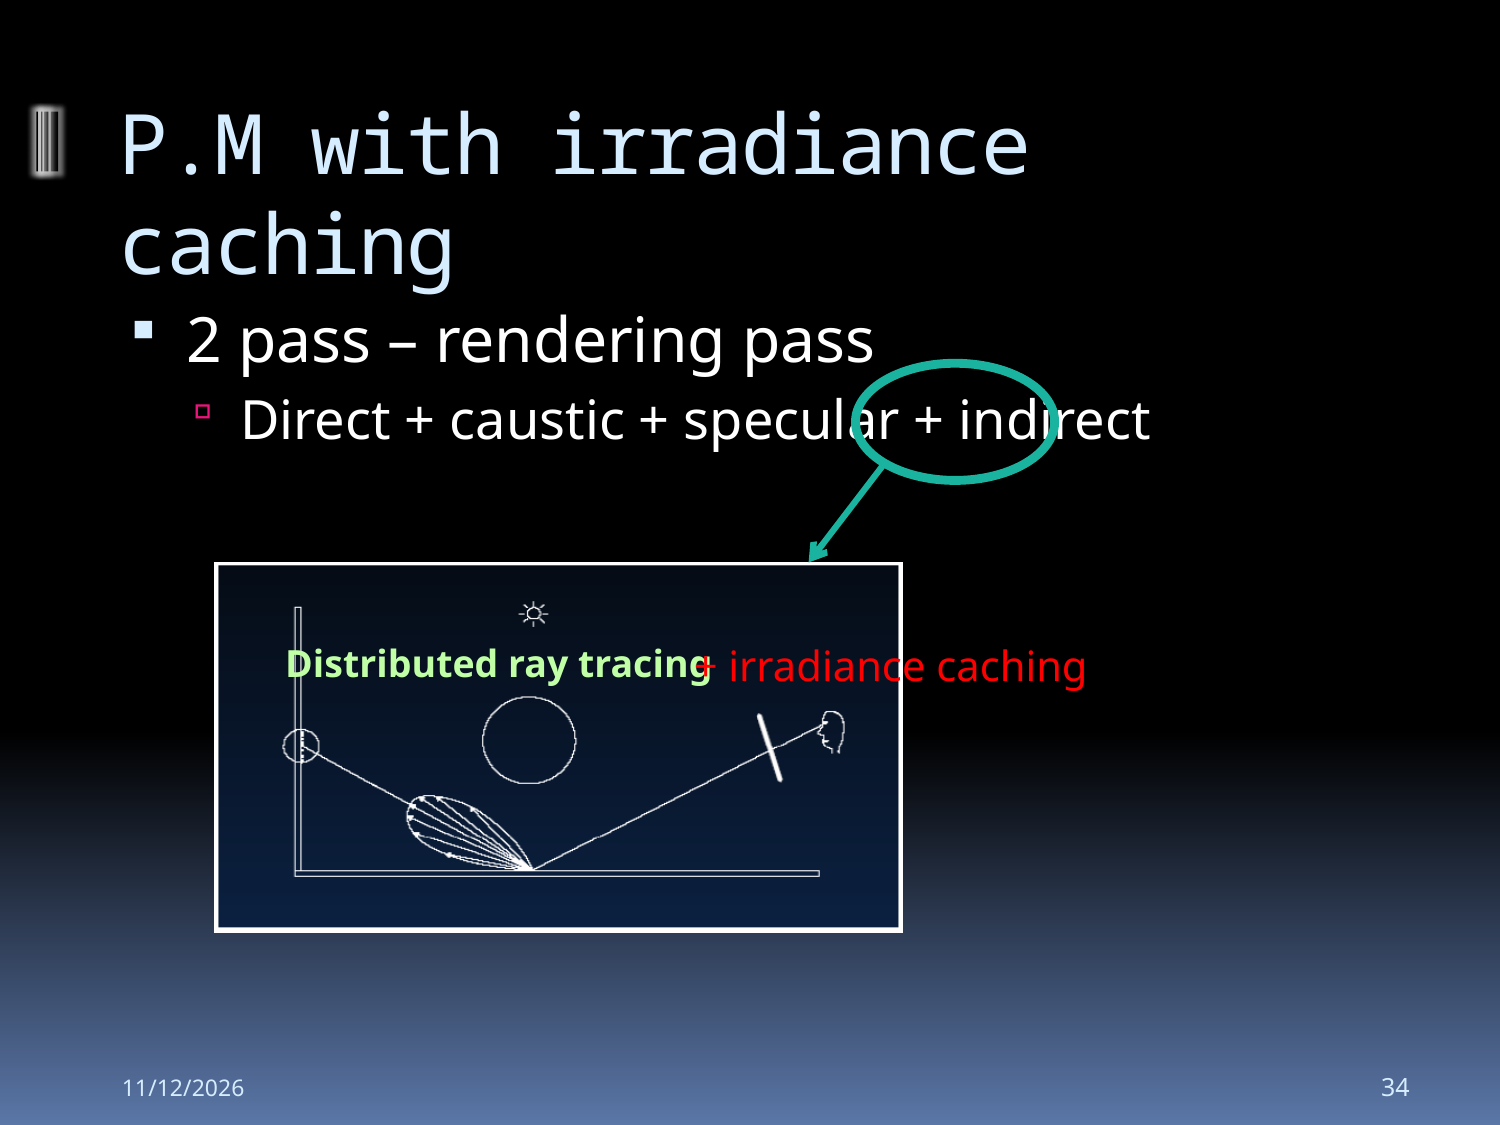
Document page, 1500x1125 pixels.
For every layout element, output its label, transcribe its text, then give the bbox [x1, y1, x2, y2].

text_box + irradiance caching [912, 632, 1103, 698]
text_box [214, 562, 903, 934]
title P.M with irradiance caching [103, 83, 1379, 234]
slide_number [107, 1052, 457, 1113]
slide_number 34 [1366, 1052, 1442, 1113]
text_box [808, 362, 1056, 563]
list 2 pass – rendering pass Direct + caustic + specular + indirect [103, 292, 1379, 1043]
